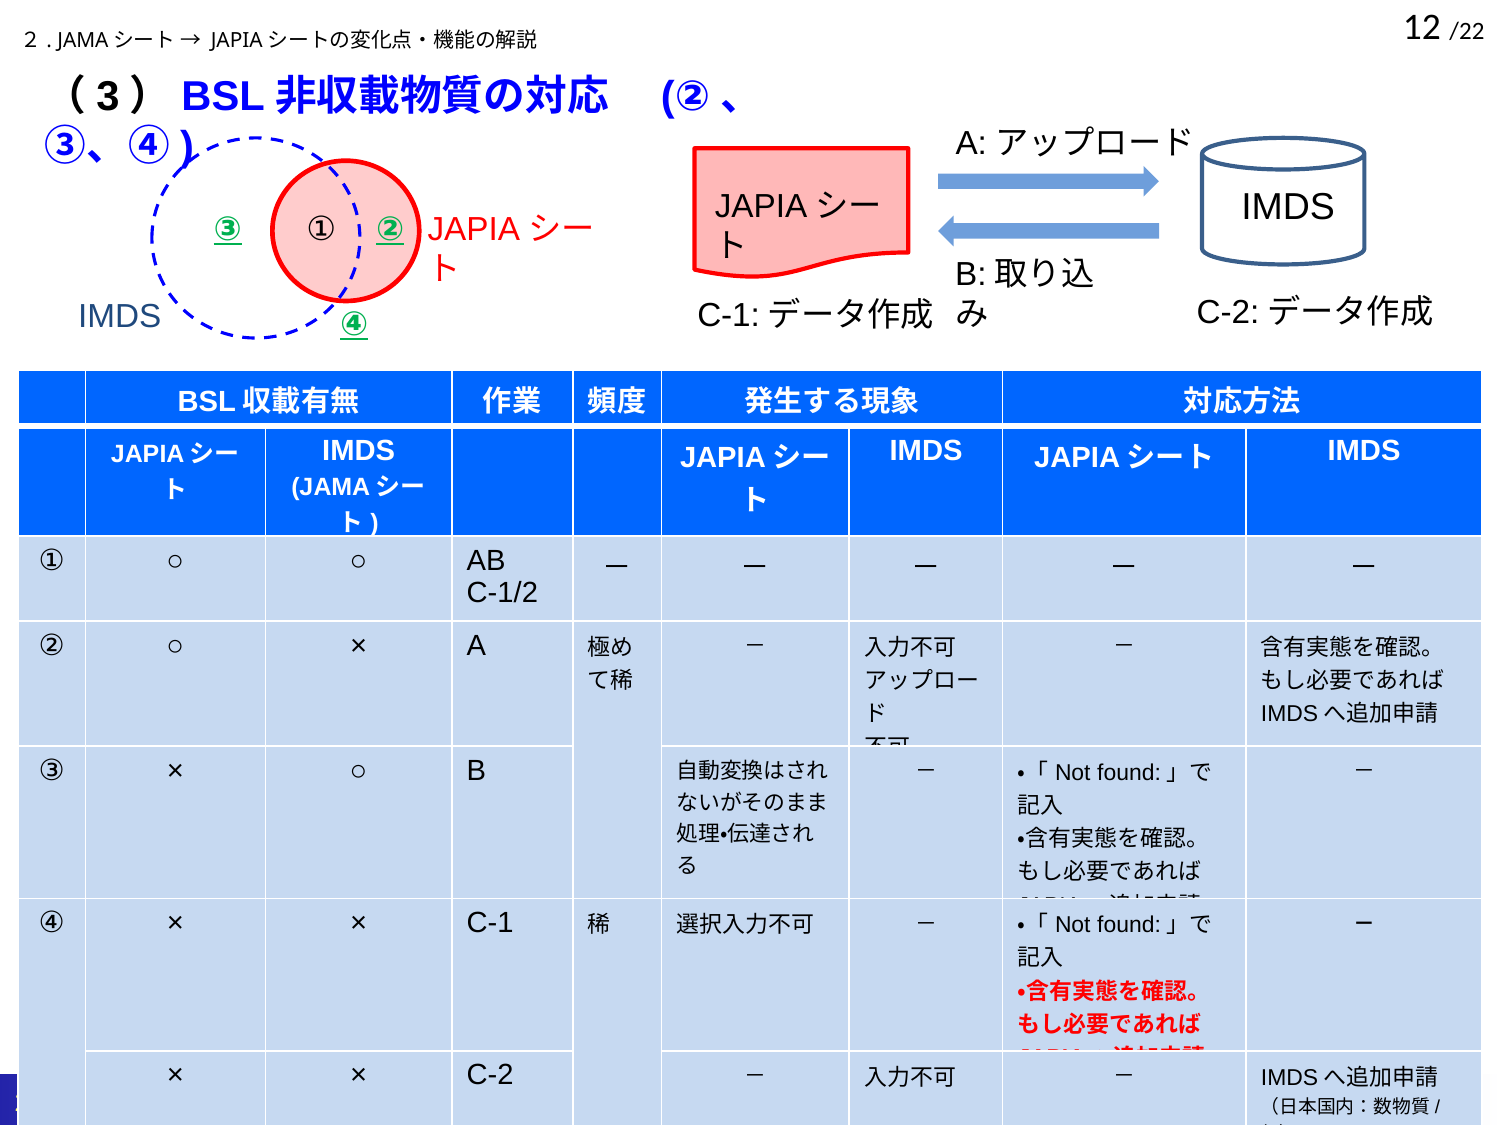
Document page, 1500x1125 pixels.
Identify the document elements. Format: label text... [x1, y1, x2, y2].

text_box JAPIAシート [412, 199, 632, 295]
table_header BSL収載有無 [86, 371, 451, 423]
table_cell 極めて稀 [574, 622, 661, 898]
table_cell IMDSへ追加申請 （日本国内：数物質/年） [1247, 1052, 1481, 1125]
table_cell 入力不可 [850, 1052, 1002, 1125]
table_cell ① [19, 537, 85, 620]
table_cell C-2 [453, 1052, 572, 1125]
text_box [326, 158, 414, 218]
text_box [1199, 135, 1367, 267]
table_cell － [1003, 1052, 1245, 1125]
table_cell － [662, 537, 848, 620]
table_cell B [453, 747, 572, 898]
table_cell － [1003, 537, 1245, 620]
text_box ２. JAMAシート → JAPIAシートの変化点・機能の解説 [5, 7, 857, 60]
table_cell ○ [266, 747, 451, 898]
table_cell ・「Not found:」で記入 ・含有実態を確認。もし必要であればJAPIAへ追加申請 [1003, 747, 1245, 898]
text_box ① [291, 199, 352, 255]
text_box JAPIAシート [700, 176, 909, 272]
table_cell × [266, 622, 451, 745]
table_cell 稀 [574, 899, 661, 1125]
table_cell × [86, 1052, 265, 1125]
table_cell － [1247, 747, 1481, 898]
table_cell JAPIAシート [662, 429, 848, 535]
text_box C-1:データ作成 [682, 285, 953, 341]
table_cell C-1 [453, 899, 572, 1050]
table_cell [453, 429, 572, 535]
table_cell × [86, 747, 265, 898]
table_cell × [86, 899, 265, 1050]
text_box ② [361, 199, 412, 255]
table_cell × [266, 1052, 451, 1125]
table_cell ○ [266, 537, 451, 620]
table_cell － [850, 747, 1002, 898]
text_box IMDS [1367, 174, 1373, 235]
table_cell ○ [86, 537, 265, 620]
text_box ④ [325, 294, 384, 349]
text_box [936, 213, 1162, 249]
text_box （3）BSL非収載物質の対応 (②、③、④) [28, 59, 812, 146]
text_box [935, 169, 1161, 199]
table_cell ○ [86, 622, 265, 745]
table_cell A [453, 622, 572, 745]
table_cell 含有実態を確認。もし必要であればIMDSへ追加申請 [1247, 622, 1481, 745]
table_cell IMDS [1247, 429, 1481, 535]
text_box C-2:データ作成 [1181, 283, 1453, 338]
table_cell － [574, 537, 661, 620]
table_cell － [1247, 537, 1481, 620]
table_cell ・「Not found:」で記入 ・含有実態を確認。もし必要であればJAPIAへ追加申請 [1003, 899, 1245, 1050]
table_cell ② [19, 622, 85, 745]
table_cell AB C-1/2 [453, 537, 572, 620]
table_cell 入力不可 アップロード 不可 [850, 622, 1002, 745]
table_cell 選択入力不可 [662, 899, 848, 1050]
table_cell － [850, 899, 1002, 1050]
text_box [149, 146, 361, 341]
table_cell JAPIAシート [1003, 429, 1245, 535]
table_cell － [1247, 899, 1481, 1050]
table_header 発生する現象 [662, 371, 1002, 423]
text_box [343, 255, 412, 294]
table_cell IMDS (JAMAシート) [266, 429, 451, 535]
text_box IMDS [63, 287, 201, 342]
table_cell JAPIAシート [86, 429, 265, 535]
table_cell IMDS [850, 429, 1002, 535]
table_header 作業 [453, 371, 572, 423]
table_cell － [662, 622, 848, 745]
table_header [19, 371, 85, 423]
text_box [692, 146, 911, 279]
table_cell ③ [19, 747, 85, 898]
table_cell － [850, 537, 1002, 620]
text_box B:取り込み [940, 244, 1138, 340]
table_cell × [266, 899, 451, 1050]
table_header 頻度 [574, 371, 661, 423]
table_cell － [1003, 622, 1245, 745]
table_cell 自動変換はされないがそのまま処理・伝達される [662, 747, 848, 898]
text_box A:アップロード [940, 113, 1212, 169]
table_cell [19, 429, 85, 535]
text_box ③ [198, 199, 257, 255]
table_cell － [662, 1052, 848, 1125]
table_header 対応方法 [1003, 371, 1481, 423]
table_cell ④ [19, 899, 85, 1125]
table_cell [574, 429, 661, 535]
